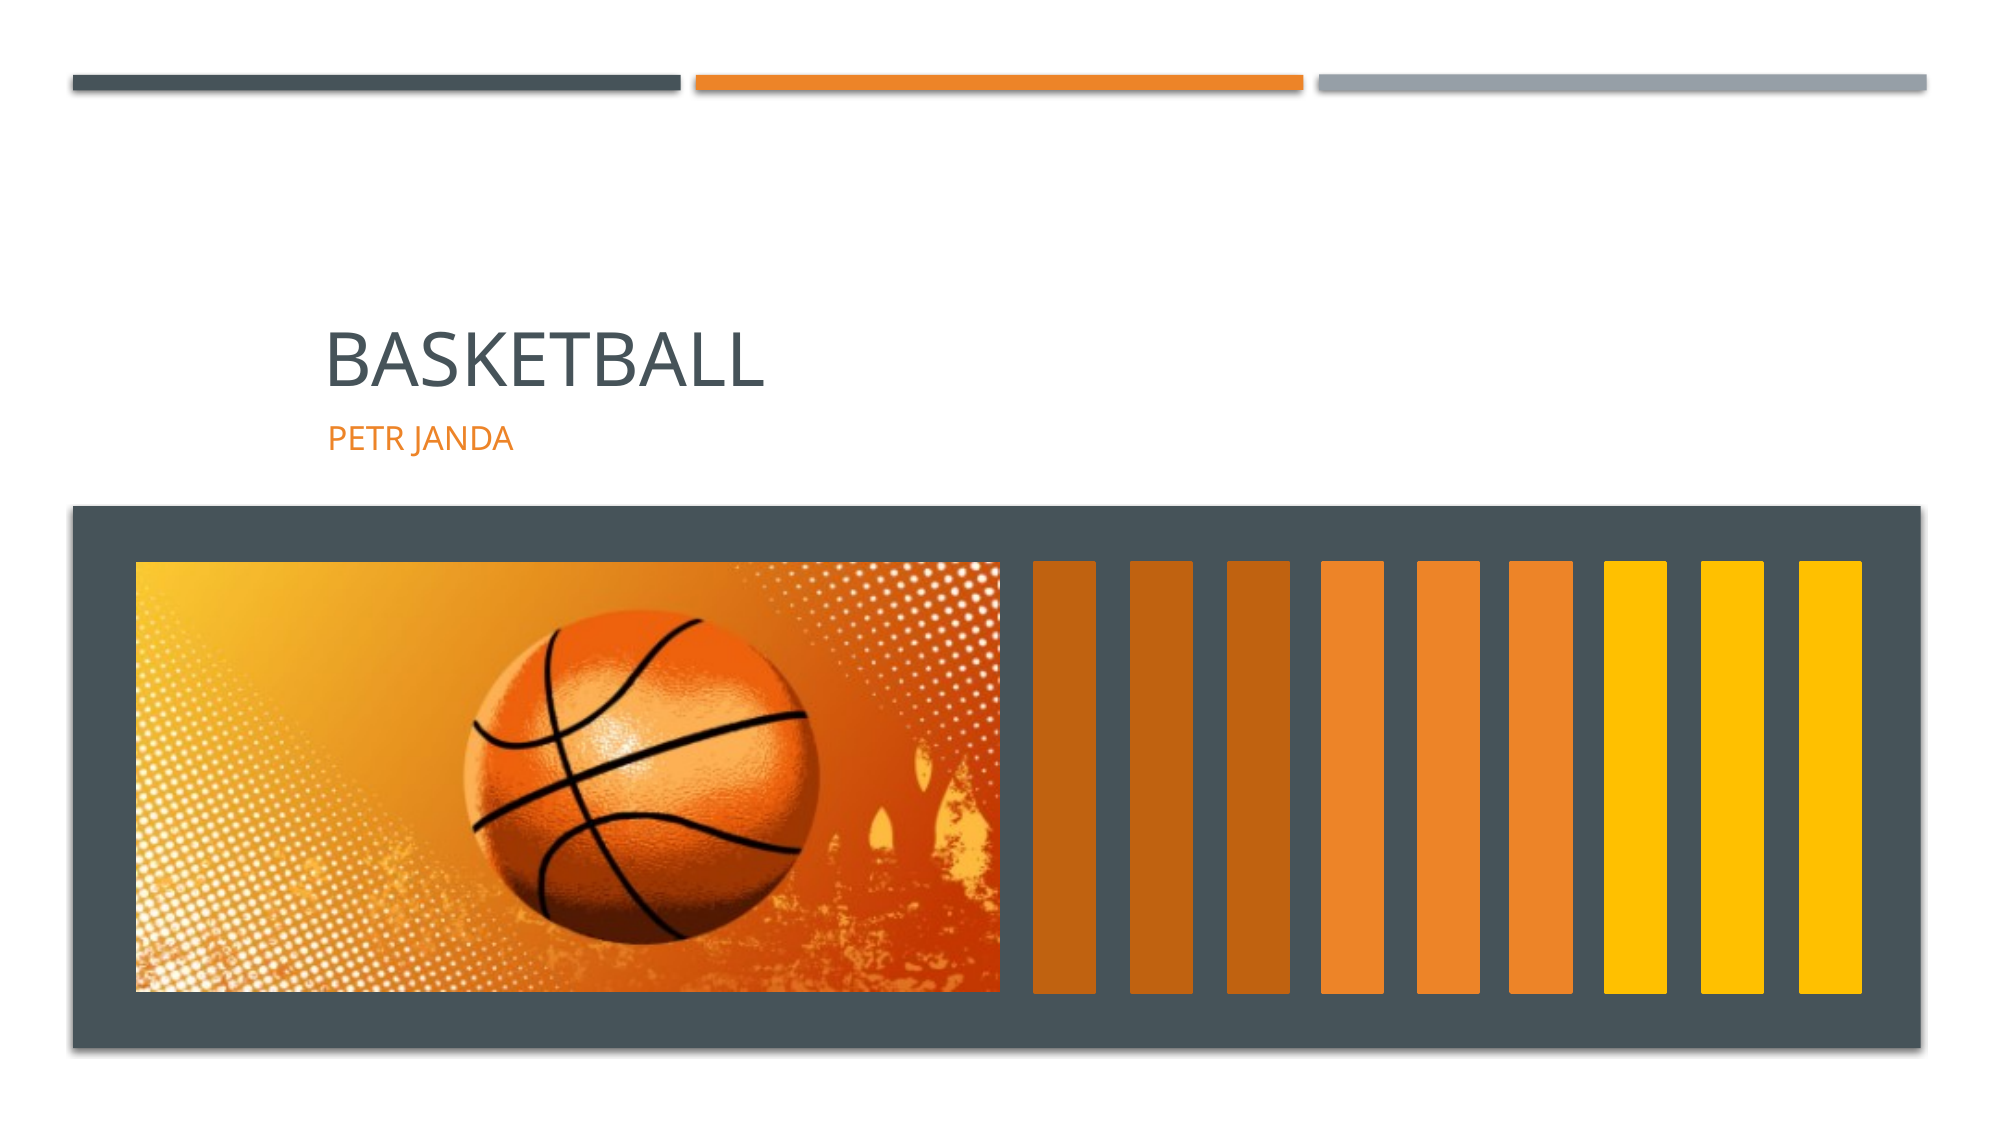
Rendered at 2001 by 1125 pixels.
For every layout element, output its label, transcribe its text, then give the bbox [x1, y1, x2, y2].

text_box [1417, 561, 1480, 994]
text_box [1321, 561, 1384, 994]
text_box [1033, 561, 1096, 994]
text_box [1130, 561, 1193, 994]
text_box [1701, 561, 1764, 994]
subtitle PETR JANDA [312, 409, 1186, 507]
picture [136, 561, 1001, 993]
text_box [1604, 561, 1667, 994]
title BASKETBALL [308, 167, 1213, 410]
text_box [1509, 561, 1573, 994]
text_box [1799, 561, 1862, 994]
text_box [1227, 561, 1290, 994]
